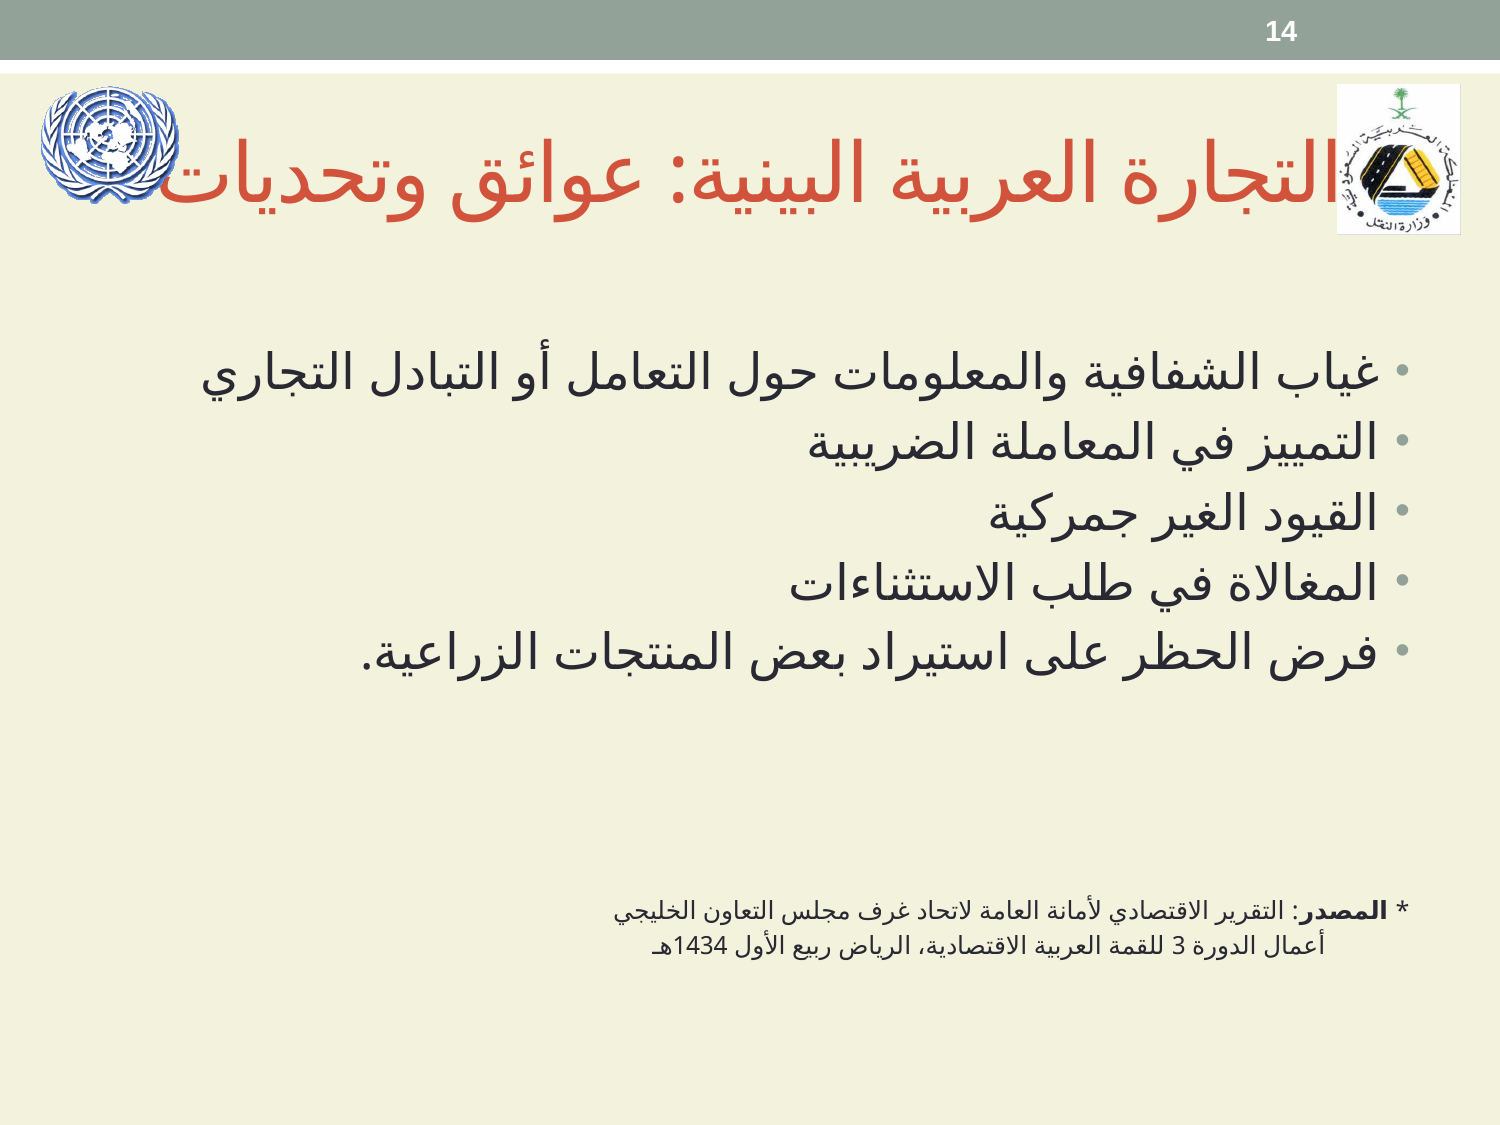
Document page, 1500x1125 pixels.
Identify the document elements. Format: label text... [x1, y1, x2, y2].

picture [1337, 84, 1461, 236]
slide_number 14 [1250, 3, 1425, 57]
title التجارة العربية البينية: عوائق وتحديات [75, 87, 1425, 250]
list غياب الشفافية والمعلومات حول التعامل أو التبادل التجاري التمييز في المعاملة الضريبية القيود الغير جمركية المغالاة في طلب الاستثناءات فرض الحظر على استيراد بعض المنتجات الزراعية. * المصدر: التقرير الاقتصادي لأمانة العامة لاتحاد غرف مجلس التعاون الخليجي أعمال الدورة 3 للقمة العربية الاقتصادية، الرياض ربيع الأول 1434هـ [75, 262, 1425, 1063]
picture [37, 84, 180, 206]
